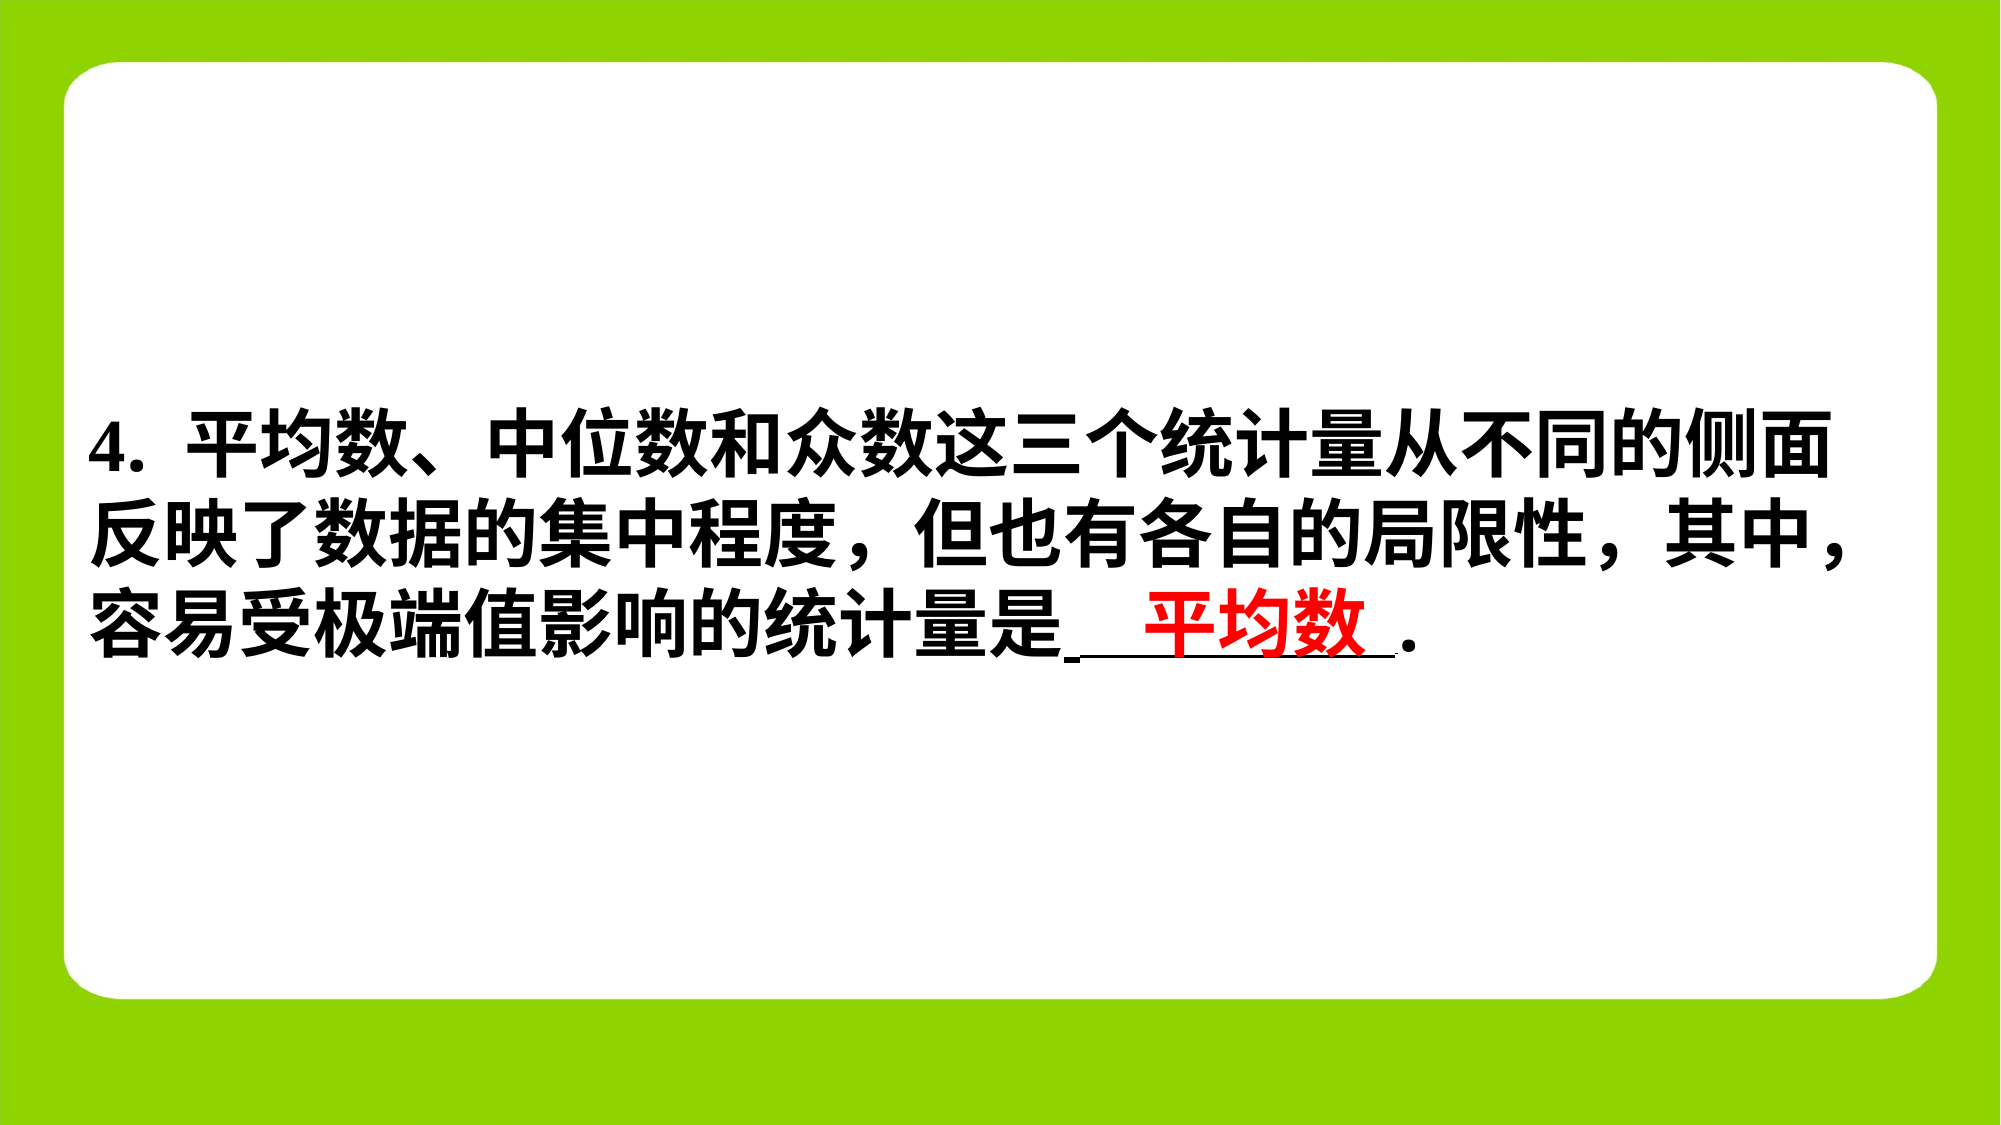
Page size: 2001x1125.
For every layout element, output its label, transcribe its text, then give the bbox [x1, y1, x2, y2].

text_box 4. 平均数、中位数和众数这三个统计量从不同的侧面 反映了数据的集中程度，但也有各自的局限性，其中， 容易受极端值影响的统计量是 ⁠. [88, 396, 1974, 670]
picture [0, 0, 2001, 1125]
text_box 平均数 [1127, 568, 1458, 675]
